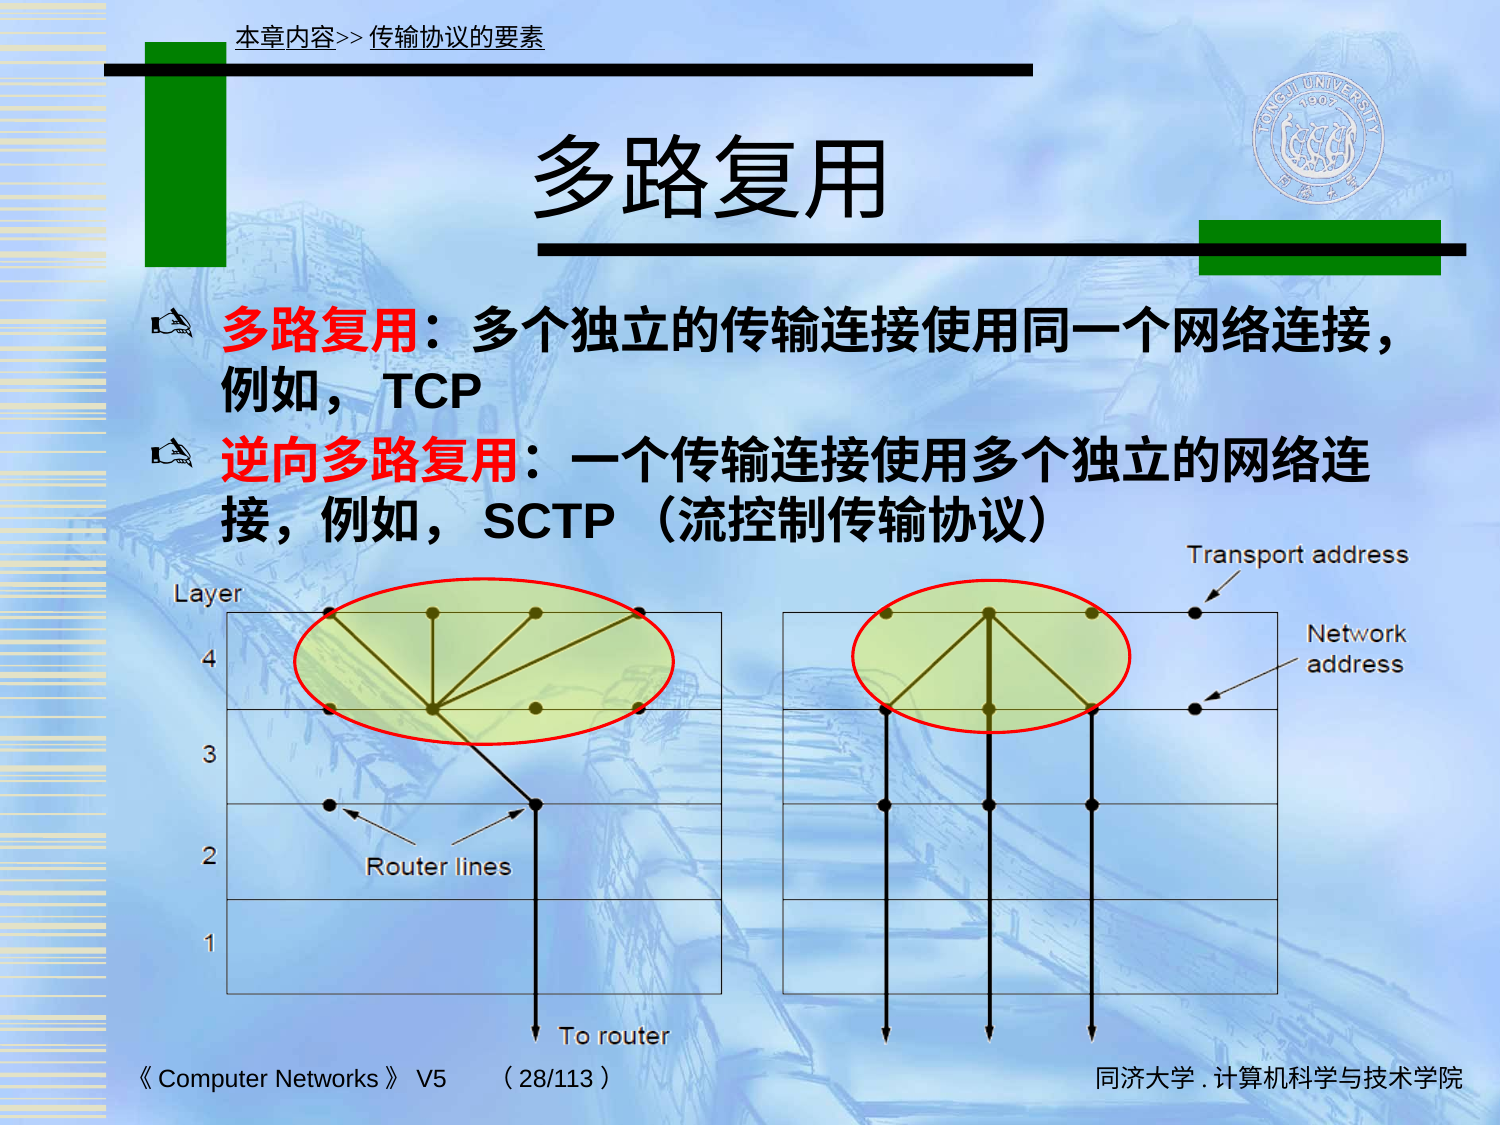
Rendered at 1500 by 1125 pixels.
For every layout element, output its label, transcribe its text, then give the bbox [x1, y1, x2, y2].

picture [0, 0, 1500, 1125]
text_box 本章内容>>传输协议的要素 [220, 14, 1463, 66]
picture [0, 65, 104, 77]
list 多路复用：多个独立的传输连接使用同一个网络连接，例如，TCP 逆向多路复用：一个传输连接使用多个独立的网络连接，例如，SCTP（流控制传输协议） [132, 290, 1439, 563]
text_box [156, 519, 1436, 1059]
title 多路复用 [230, 78, 1193, 244]
